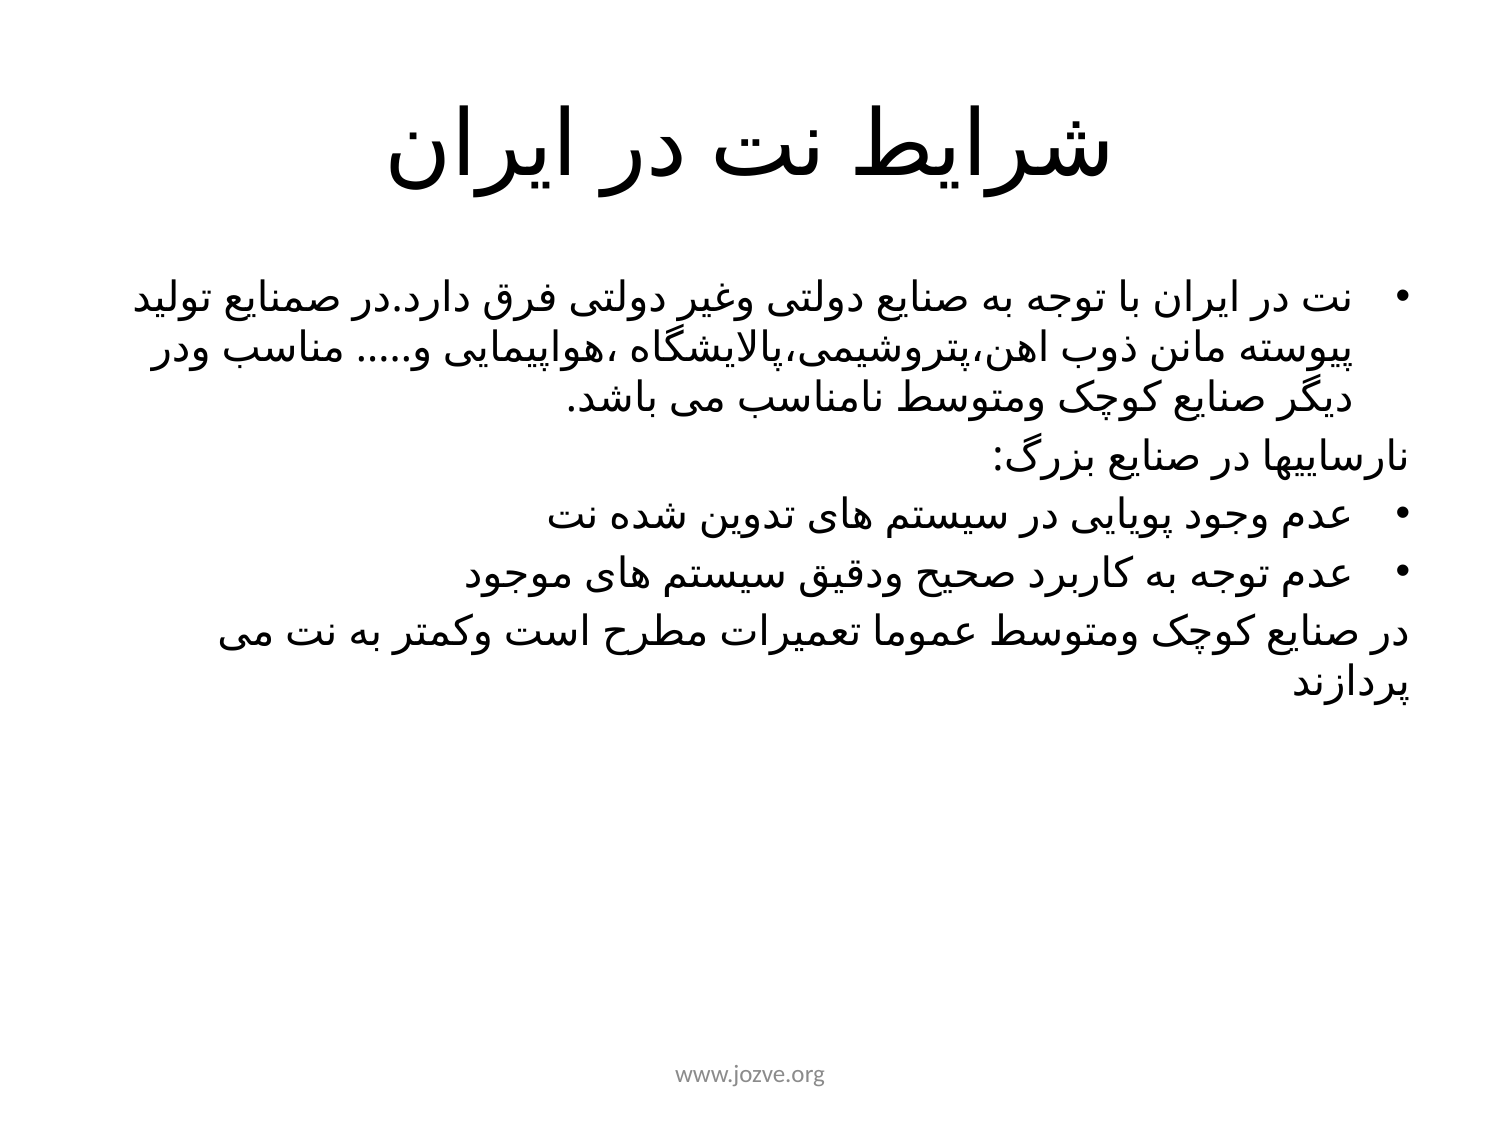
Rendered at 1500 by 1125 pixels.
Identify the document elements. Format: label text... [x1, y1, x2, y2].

footer www.jozve.org [512, 1042, 988, 1103]
list نت در ایران با توجه به صنایع دولتی وغیر دولتی فرق دارد.در صمنایع تولید پیوسته مانن ذوب اهن،پتروشیمی،پالایشگاه ،هواپیمایی و..... مناسب ودر دیگر صنایع کوچک ومتوسط نامناسب می باشد. نارساییها در صنایع بزرگ: عدم وجود پویایی در سیستم های تدوین شده نت عدم توجه به کاربرد صحیح ودقیق سیستم های موجود در صنایع کوچک ومتوسط عموما تعمیرات مطرح است وکمتر به نت می پردازند [75, 262, 1425, 1005]
title شرایط نت در ایران [75, 45, 1425, 233]
